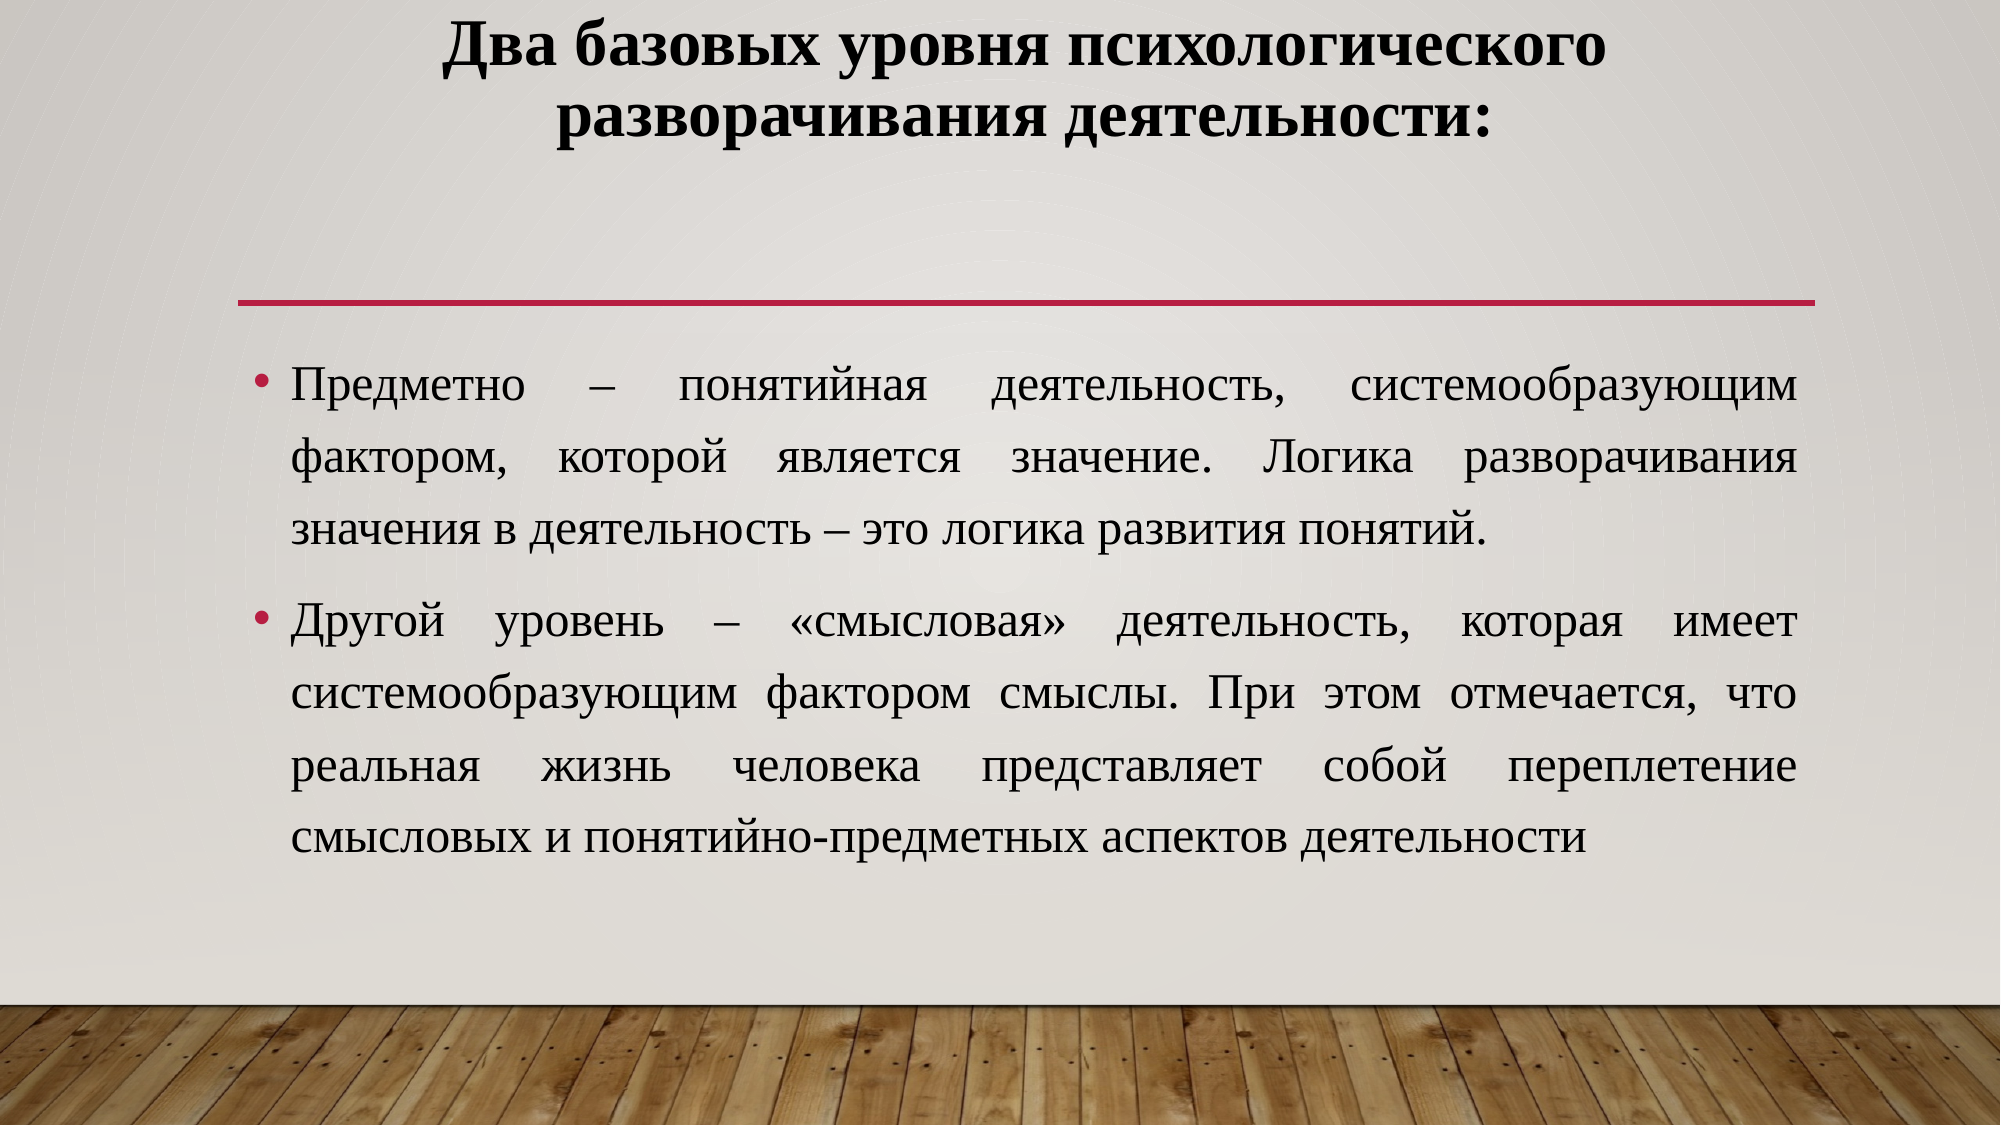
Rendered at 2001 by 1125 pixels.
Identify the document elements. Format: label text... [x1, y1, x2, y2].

list Предметно – понятийная деятельность, системообразующим фактором, которой является значение. Логика разворачивания значения в деятельность – это логика развития понятий. Другой уровень – «смысловая» деятельность, которая имеет системообразующим фактором смыслы. При этом отмечается, что реальная жизнь человека представляет собой переплетение смысловых и понятийно-предметных аспектов деятельности [238, 330, 1814, 897]
picture [0, 1005, 2000, 1125]
title Два базовых уровня психологического разворачивания деятельности: [238, 0, 1814, 173]
